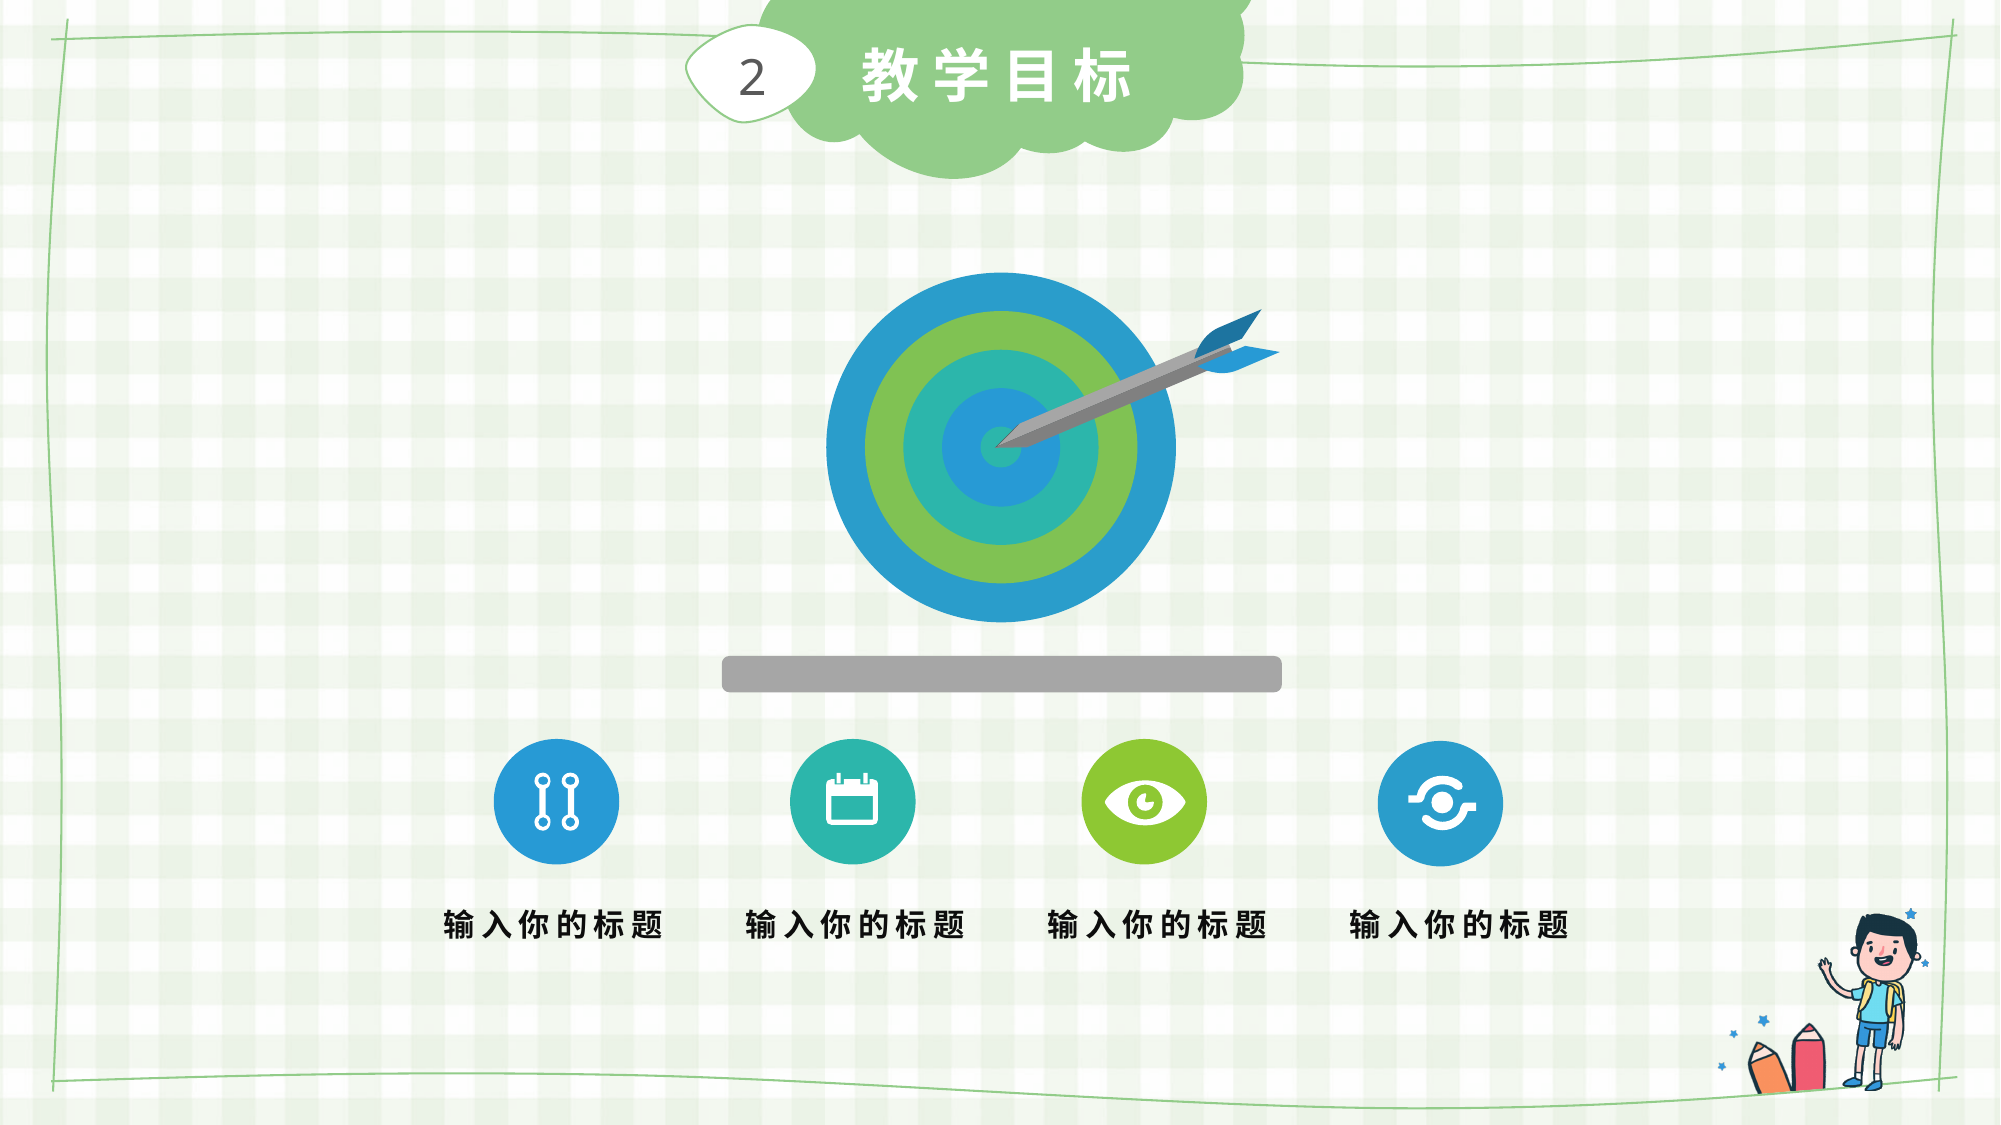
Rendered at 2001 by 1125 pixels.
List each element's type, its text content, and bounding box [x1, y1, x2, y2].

text_box 2 [723, 37, 782, 113]
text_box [826, 272, 1177, 623]
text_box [994, 309, 1281, 448]
text_box 教学目标 [857, 39, 1158, 140]
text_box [424, 738, 1588, 952]
picture [1714, 908, 1929, 1096]
text_box [721, 655, 1282, 693]
